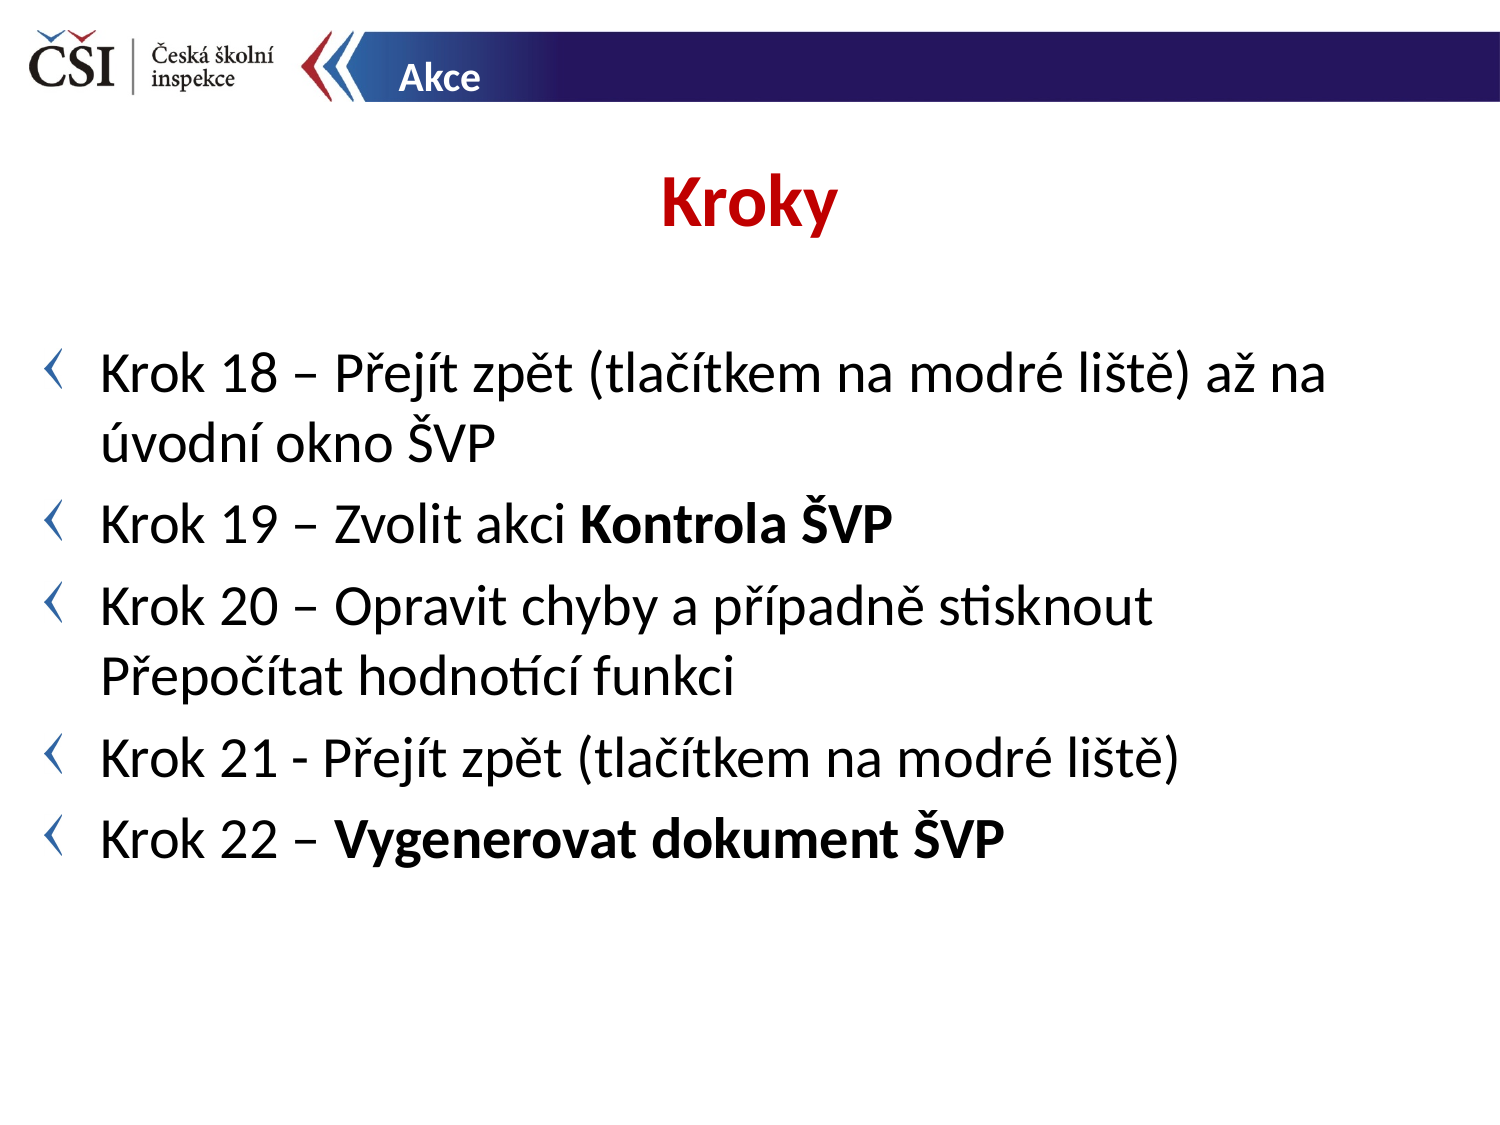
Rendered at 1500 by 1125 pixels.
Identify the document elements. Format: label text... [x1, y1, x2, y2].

picture [44, 499, 62, 541]
list Kroky [29, 125, 1471, 268]
picture [29, 30, 1500, 102]
text_box Akce [383, 42, 901, 109]
picture [44, 814, 62, 856]
list Krok 18 – Přejít zpět (tlačítkem na modré liště) až na úvodní okno ŠVP Krok 19 – Zvolit akci Kontrola ŠVP Krok 20 – Opravit chyby a případně stisknout Přepočítat hodnotící funkci Krok 21 - Přejít zpět (tlačítkem na modré liště) Krok 22 – Vygenerovat dokument ŠVP [29, 326, 1471, 1071]
picture [44, 581, 62, 623]
picture [44, 348, 62, 389]
picture [44, 733, 62, 774]
